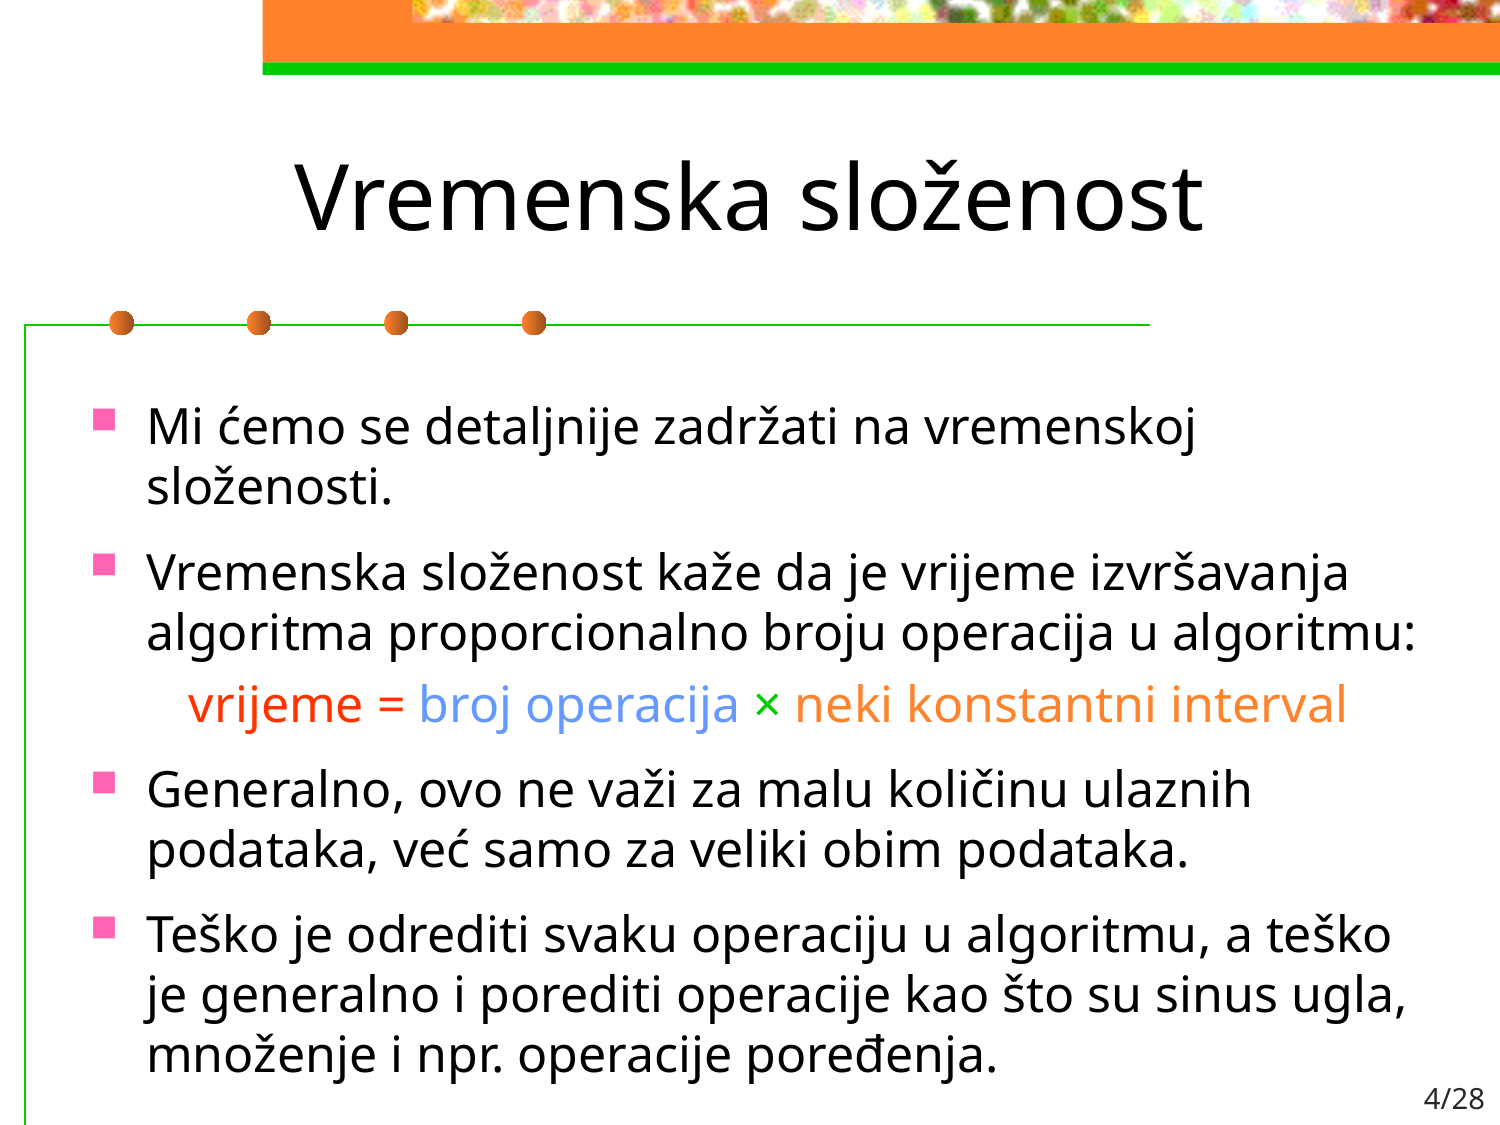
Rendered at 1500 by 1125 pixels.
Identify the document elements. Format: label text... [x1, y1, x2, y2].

text_box 4/28 [1374, 1072, 1500, 1123]
list Mi ćemo se detaljnije zadržati na vremenskoj složenosti. Vremenska složenost kaže da je vrijeme izvršavanja algoritma proporcionalno broju operacija u algoritmu: vrijeme = broj operacija × neki konstantni interval Generalno, ovo ne važi za malu količinu ulaznih podataka, već samo za veliki obim podataka. Teško je odrediti svaku operaciju u algoritmu, a teško je generalno i porediti operacije kao što su sinus ugla, množenje i npr. operacije poređenja. [75, 387, 1463, 1050]
picture [412, 0, 1500, 23]
title Vremenska složenost [112, 99, 1388, 288]
